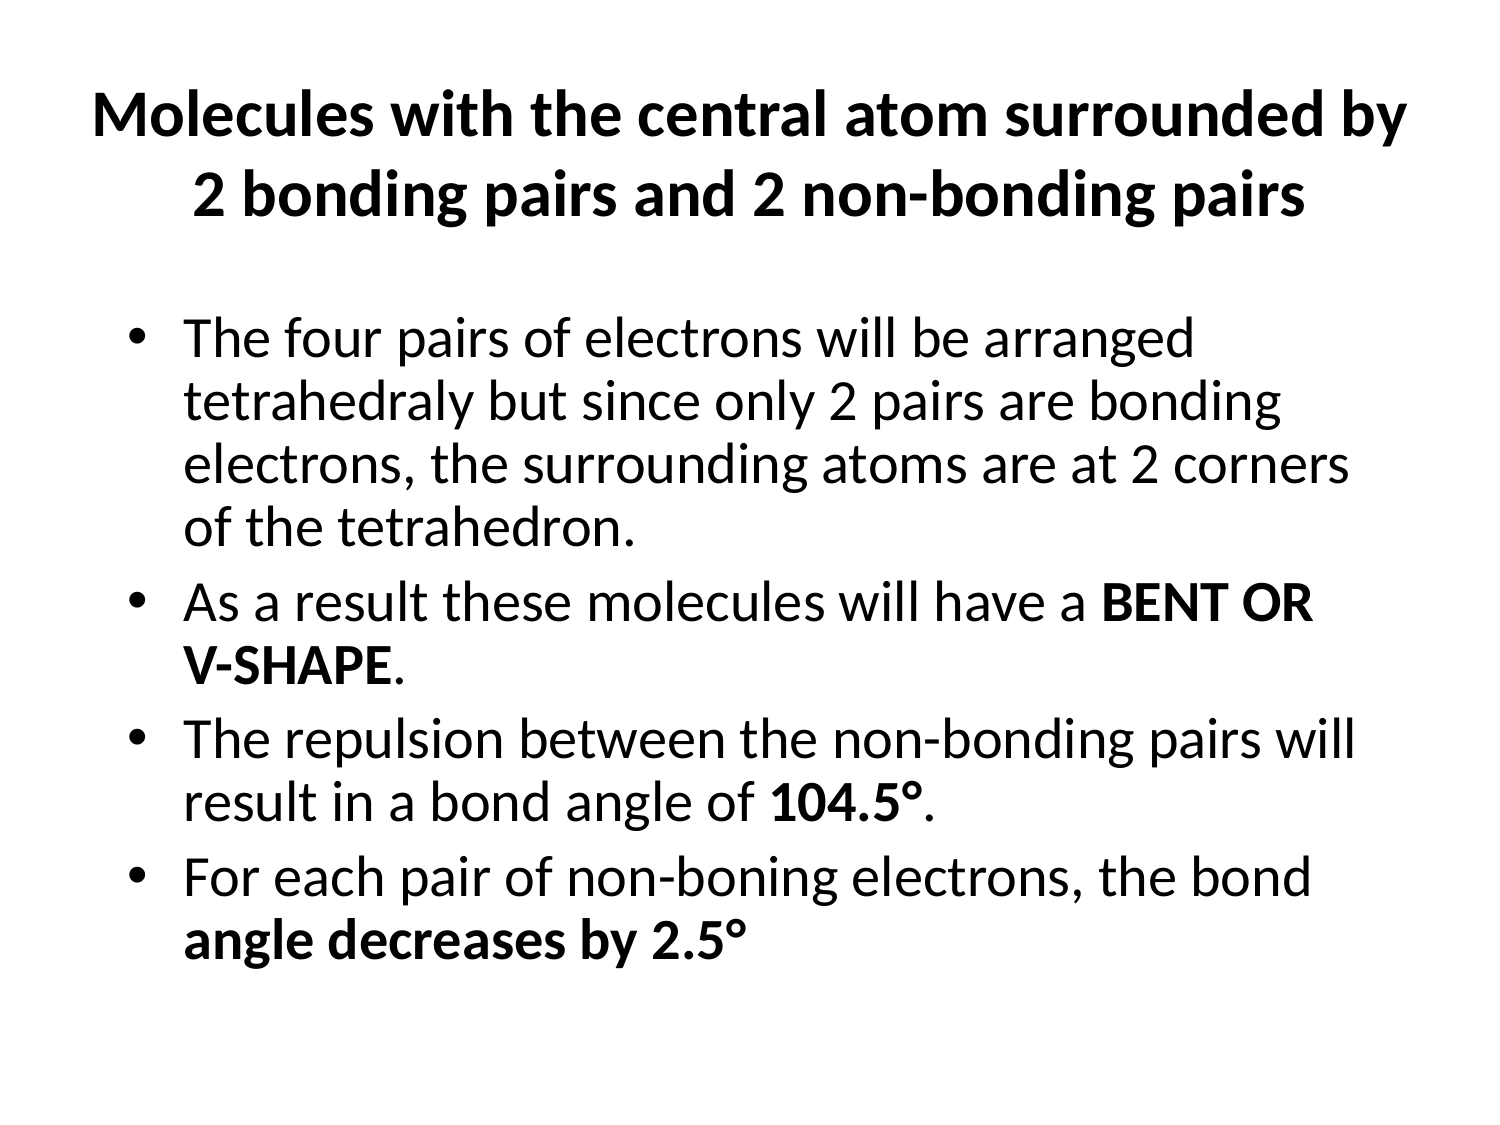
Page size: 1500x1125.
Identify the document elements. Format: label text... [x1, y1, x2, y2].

list The four pairs of electrons will be arranged tetrahedraly but since only 2 pairs are bonding electrons, the surrounding atoms are at 2 corners of the tetrahedron. As a result these molecules will have a BENT OR V-SHAPE. The repulsion between the non-bonding pairs will result in a bond angle of 104.5°. For each pair of non-boning electrons, the bond angle decreases by 2.5° [112, 299, 1388, 1013]
title Molecules with the central atom surrounded by 2 bonding pairs and 2 non-bonding pairs [74, 62, 1426, 238]
